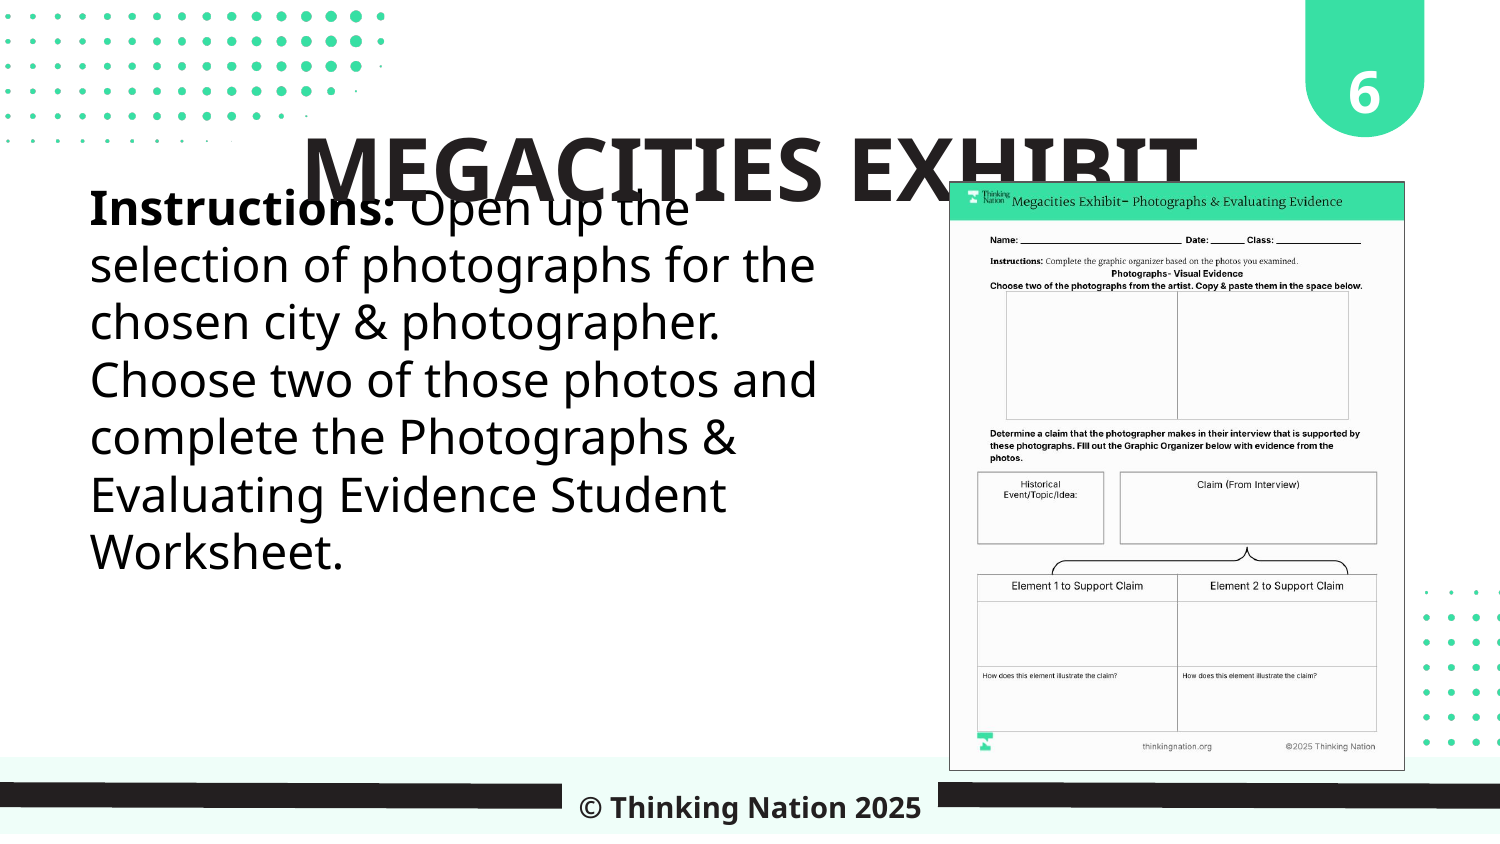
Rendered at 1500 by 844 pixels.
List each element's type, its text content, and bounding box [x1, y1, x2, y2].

text_box MEGACITIES EXHIBIT [209, 71, 1291, 219]
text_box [0, 756, 1500, 835]
text_box Instructions: Open up the selection of photographs for the chosen city & photographer. Choose two of those photos and complete the Photographs & Evaluating Evidence Student Worksheet. [89, 177, 892, 580]
text_box [1410, 590, 1500, 755]
picture [950, 182, 1405, 770]
text_box [0, 0, 385, 144]
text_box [1300, 0, 1430, 138]
